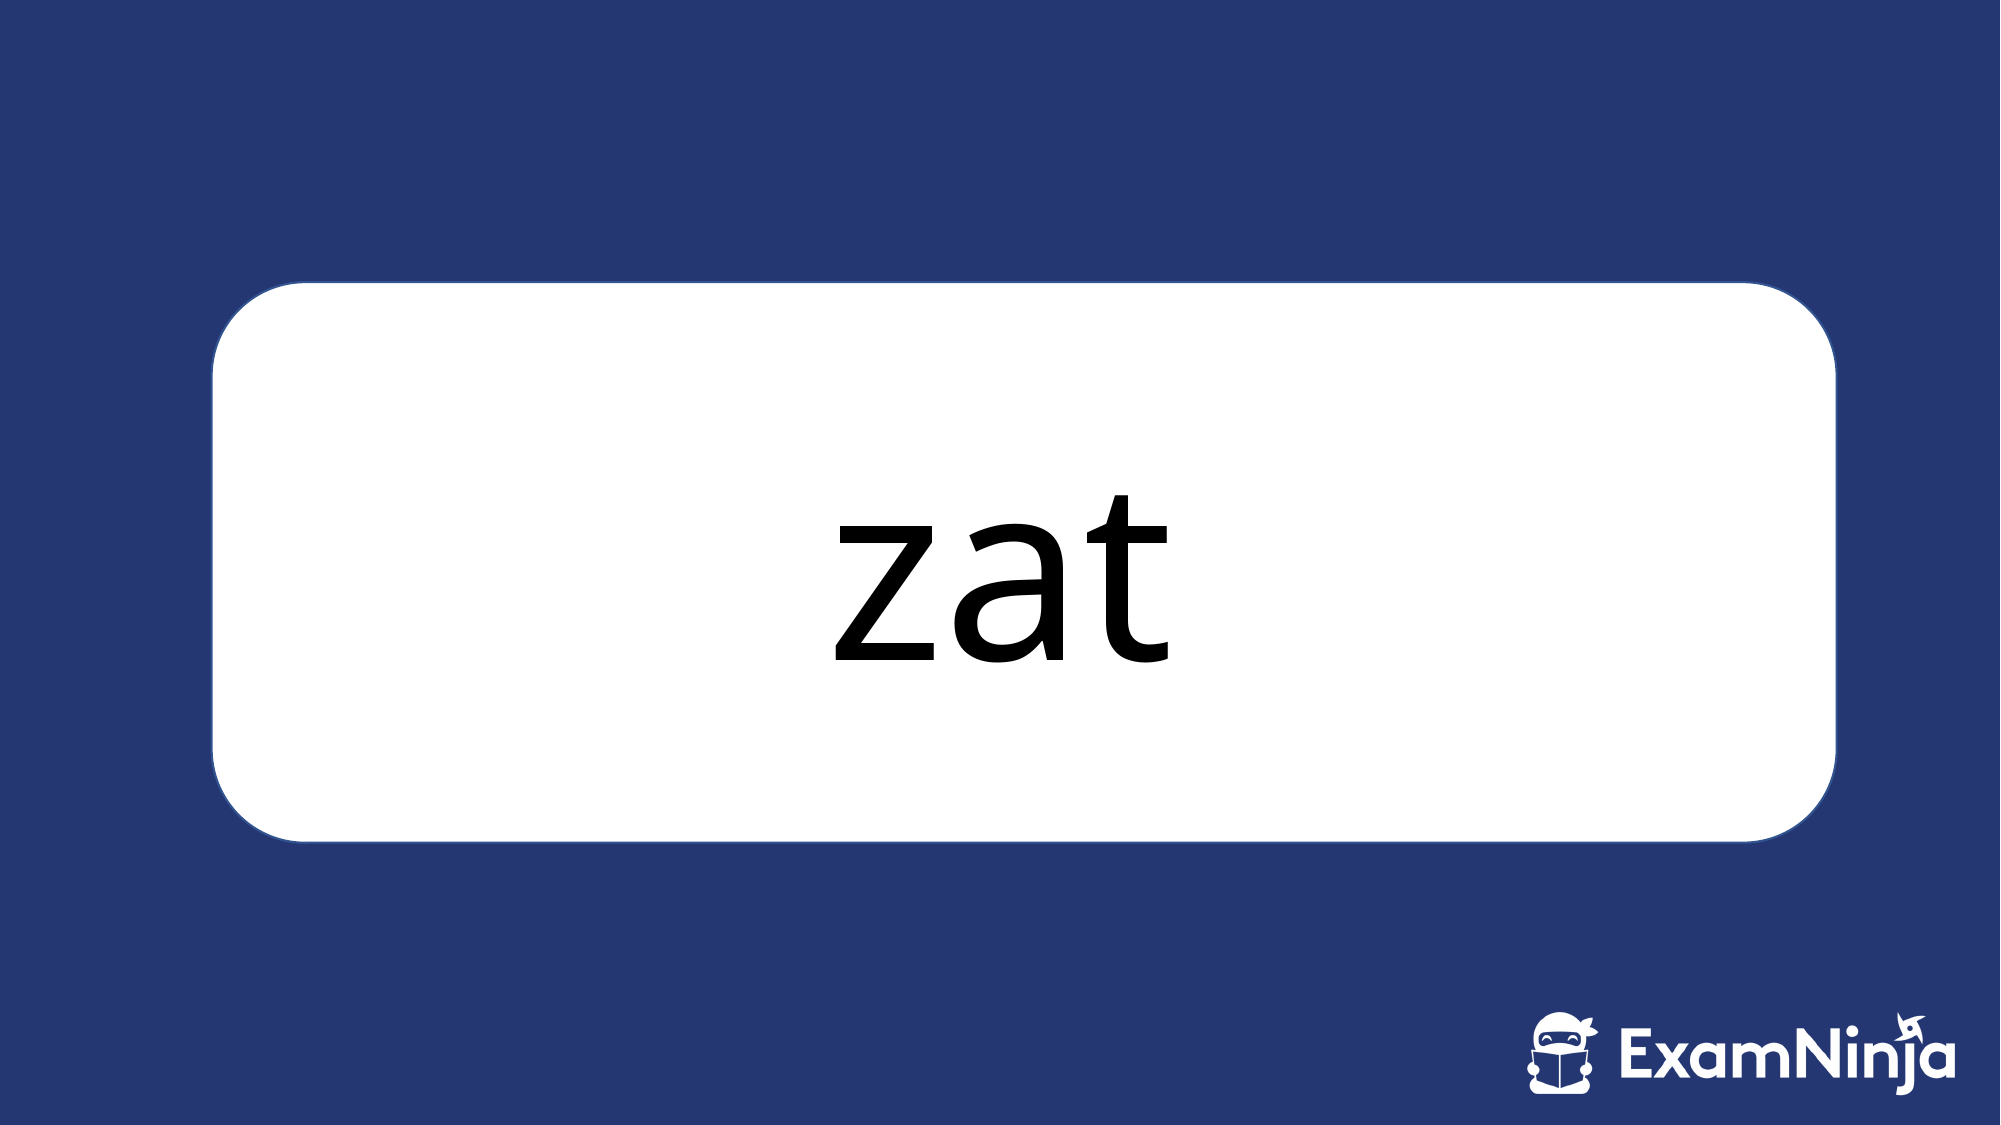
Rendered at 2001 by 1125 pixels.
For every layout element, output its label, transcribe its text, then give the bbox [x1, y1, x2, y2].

text_box [210, 719, 1838, 844]
text_box [210, 281, 1838, 403]
picture [1501, 1003, 1979, 1102]
text_box zat [143, 403, 1857, 719]
